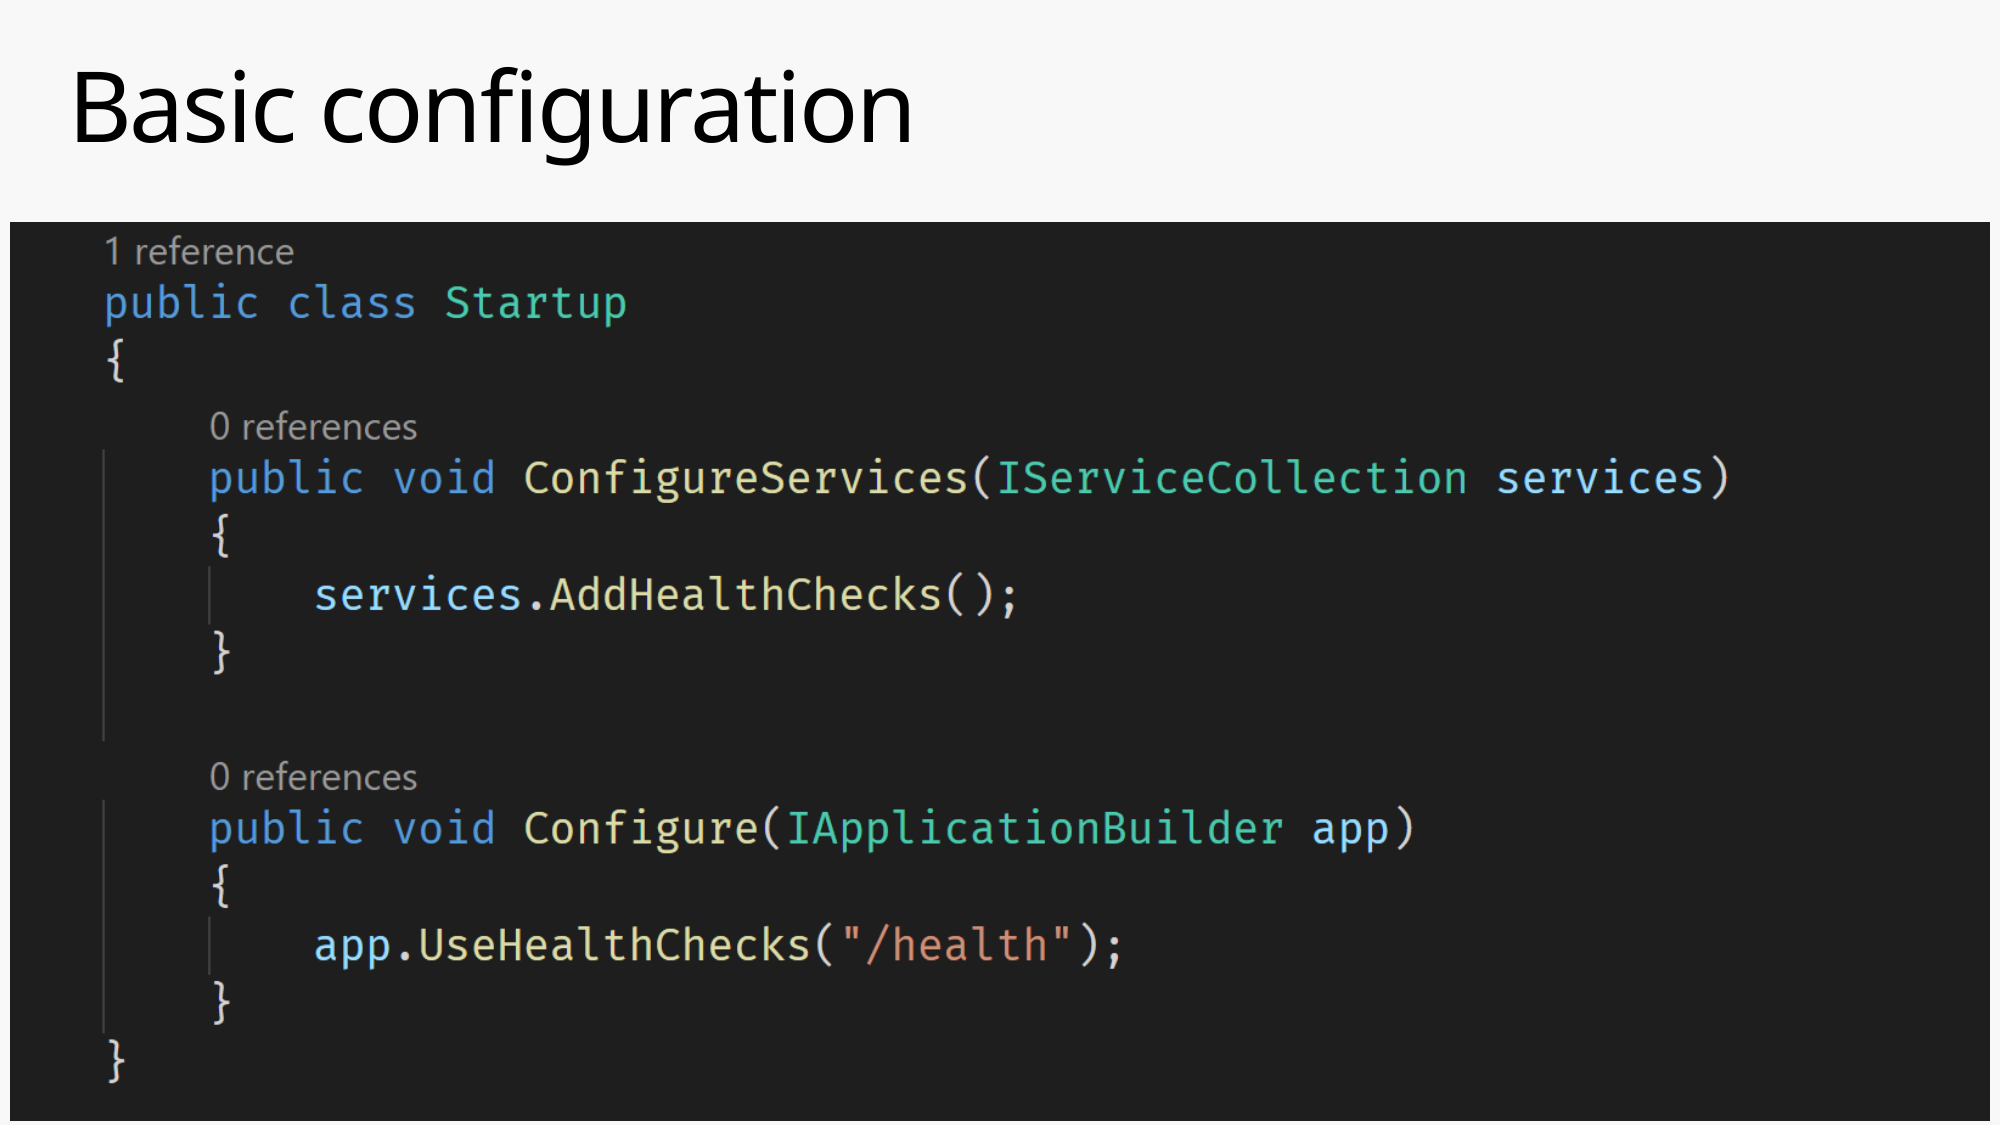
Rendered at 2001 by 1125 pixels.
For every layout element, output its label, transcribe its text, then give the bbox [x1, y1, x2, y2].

title Basic configuration [44, 43, 1957, 191]
picture [10, 221, 1990, 1121]
